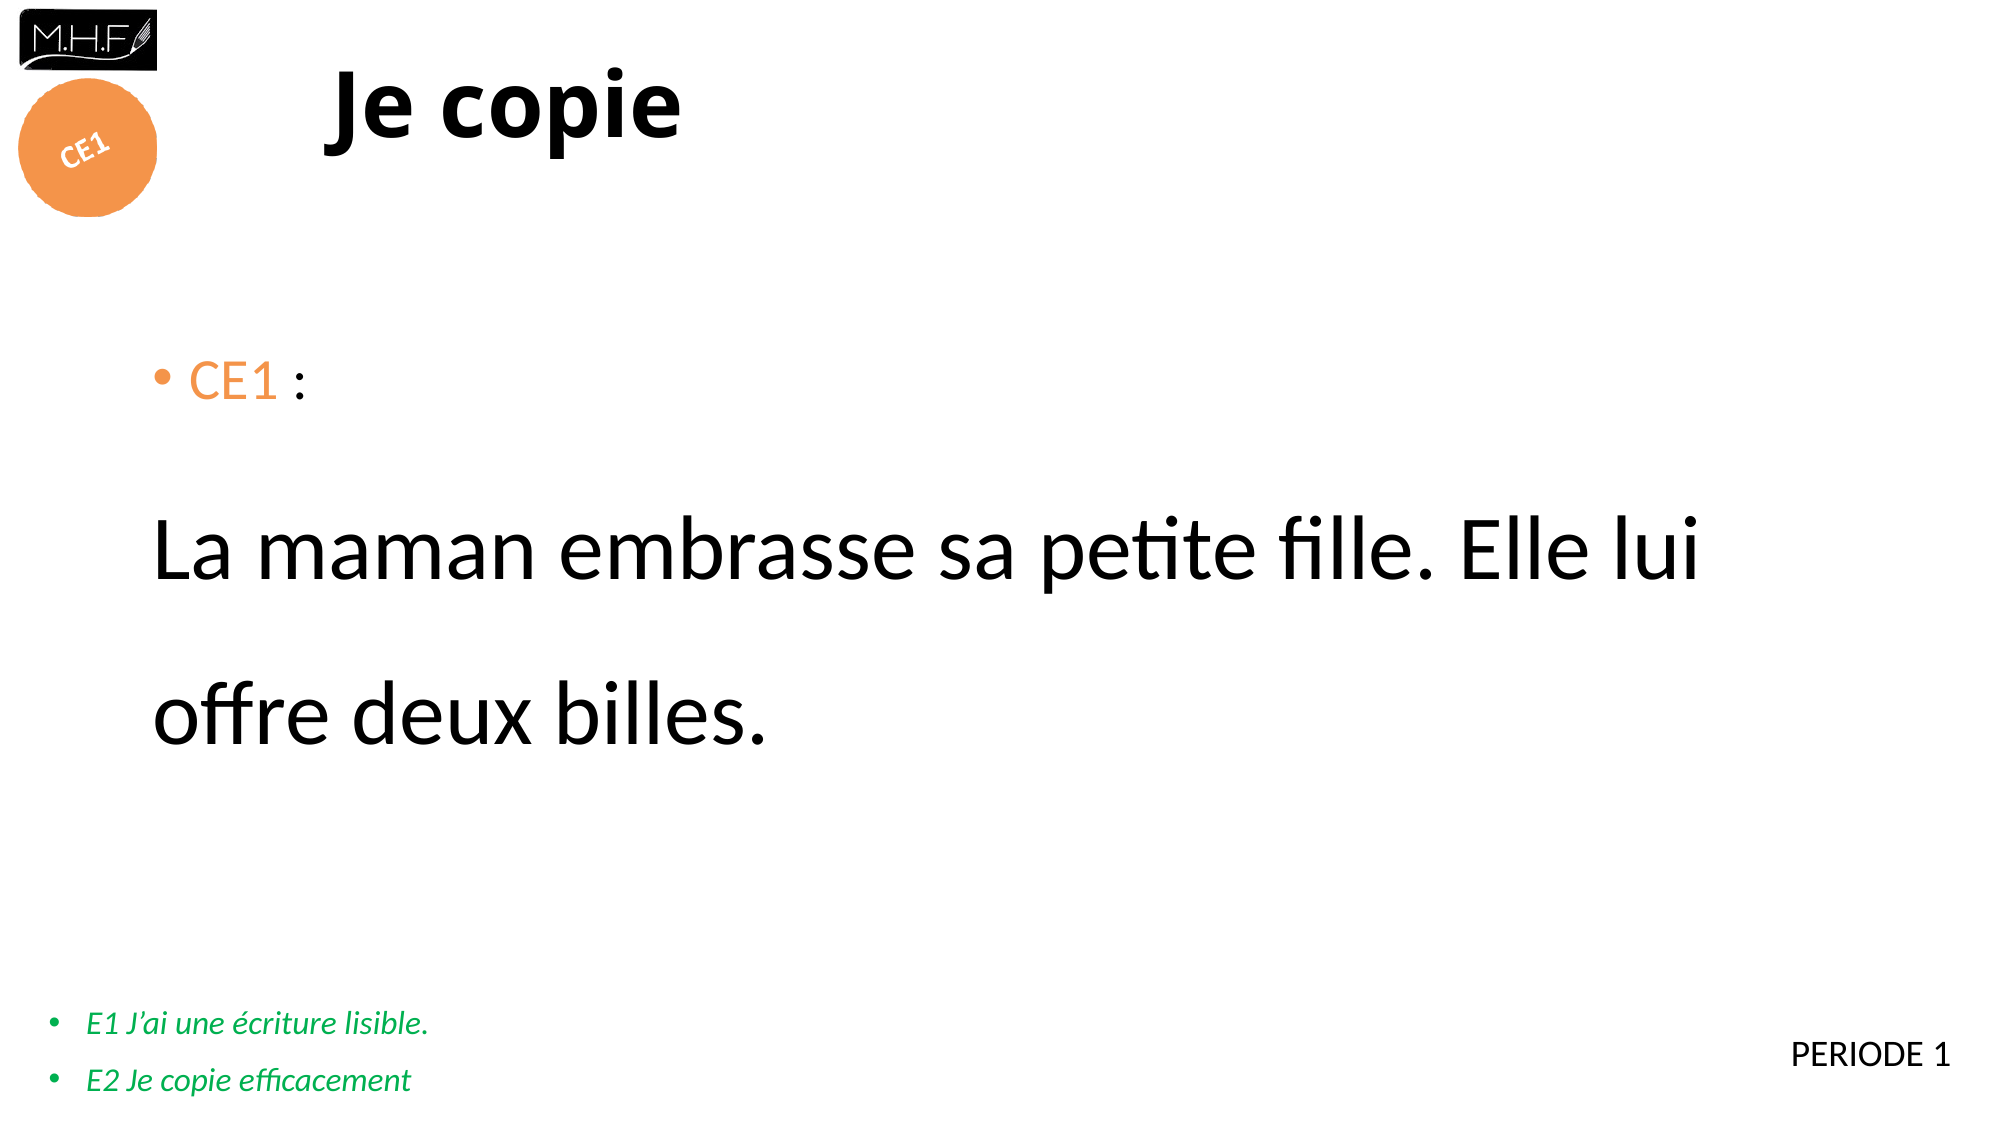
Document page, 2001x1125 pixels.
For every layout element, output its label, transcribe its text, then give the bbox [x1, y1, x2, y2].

text_box PERIODE 1 [1362, 1021, 1967, 1082]
title Je copie [316, 0, 1863, 218]
picture [16, 7, 157, 74]
picture [18, 78, 157, 218]
text_box E1 J’ai une écriture lisible. E2 Je copie efficacement [33, 998, 1335, 1125]
list CE1 : La maman embrasse sa petite fille. Elle lui offre deux billes. [137, 299, 1863, 1014]
